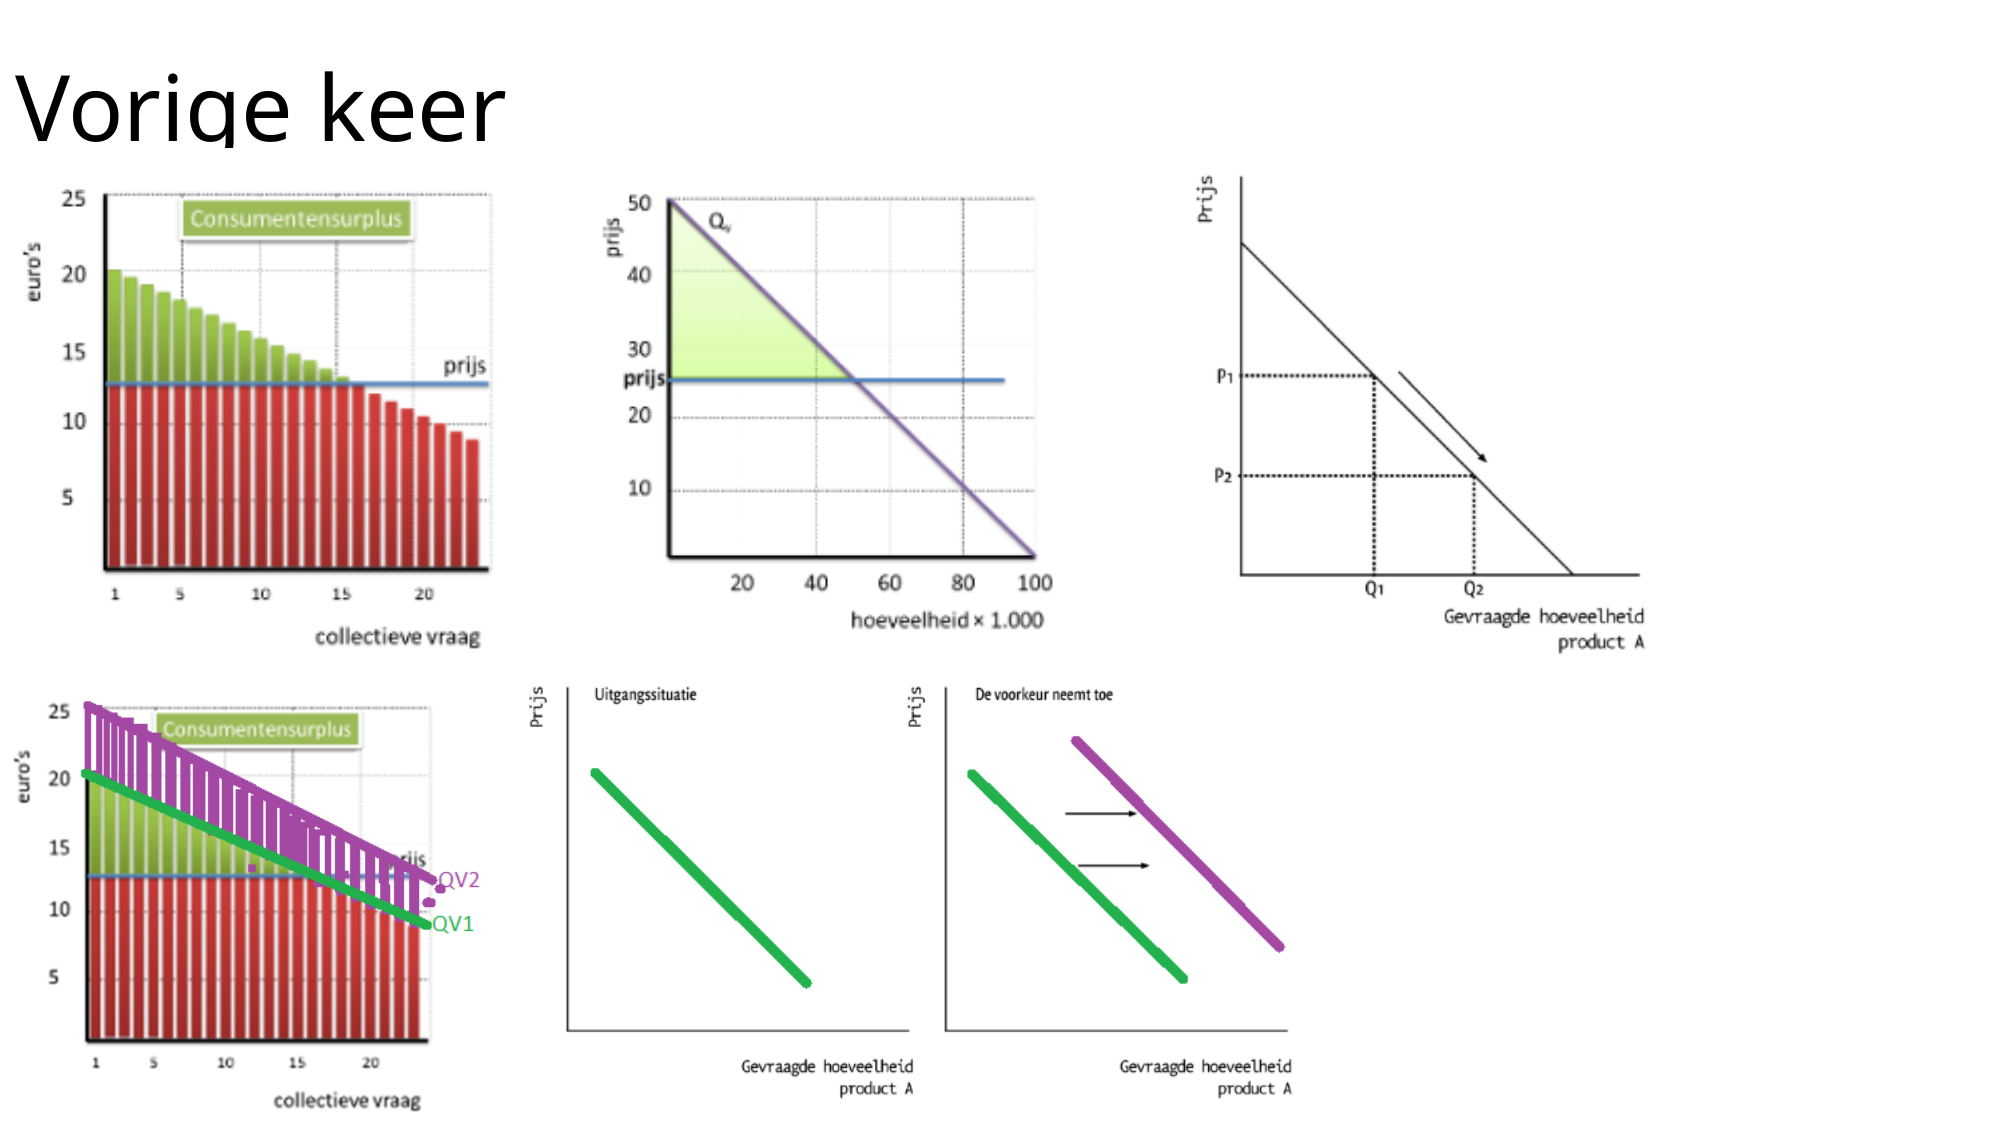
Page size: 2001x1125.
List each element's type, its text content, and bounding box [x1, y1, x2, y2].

picture [583, 148, 1116, 660]
picture [7, 148, 506, 657]
picture [516, 664, 1339, 1107]
picture [7, 675, 506, 1122]
picture [1170, 149, 1670, 659]
title Vorige keer [0, 3, 1725, 221]
